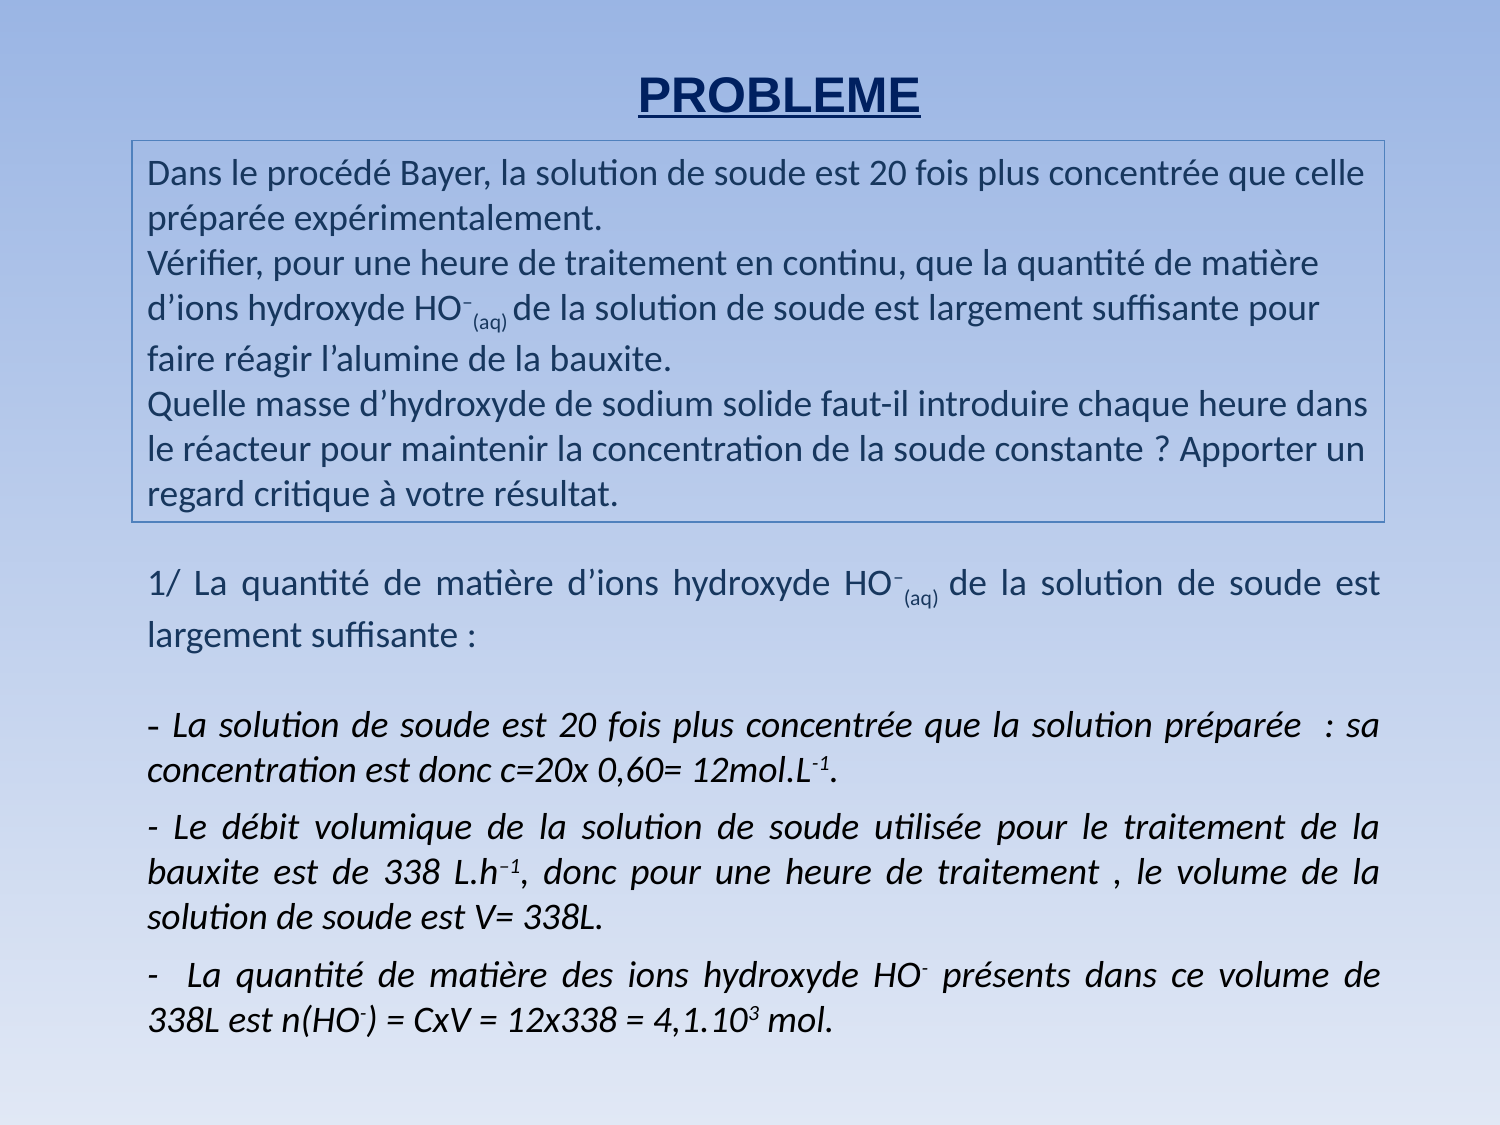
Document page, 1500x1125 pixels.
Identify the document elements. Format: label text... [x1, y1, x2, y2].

text_box 1/ La quantité de matière d’ions hydroxyde HO–(aq) de la solution de soude est largement suffisante : - La solution de soude est 20 fois plus concentrée que la solution préparée : sa concentration est donc c=20x 0,60= 12mol.L-1. - Le débit volumique de la solution de soude utilisée pour le traitement de la bauxite est de 338 L.h–1, donc pour une heure de traitement , le volume de la solution de soude est V= 338L. - La quantité de matière des ions hydroxyde HO- présents dans ce volume de 338L est n(HO-) = CxV = 12x338 = 4,1.103 mol. [132, 550, 1397, 1105]
text_box Dans le procédé Bayer, la solution de soude est 20 fois plus concentrée que celle préparée expérimentalement. Vérifier, pour une heure de traitement en continu, que la quantité de matière d’ions hydroxyde HO–(aq) de la solution de soude est largement suffisante pour faire réagir l’alumine de la bauxite. Quelle masse d’hydroxyde de sodium solide faut-il introduire chaque heure dans le réacteur pour maintenir la concentration de la soude constante ? Apporter un regard critique à votre résultat. [132, 140, 1385, 522]
text_box PROBLEME [171, 54, 1388, 130]
